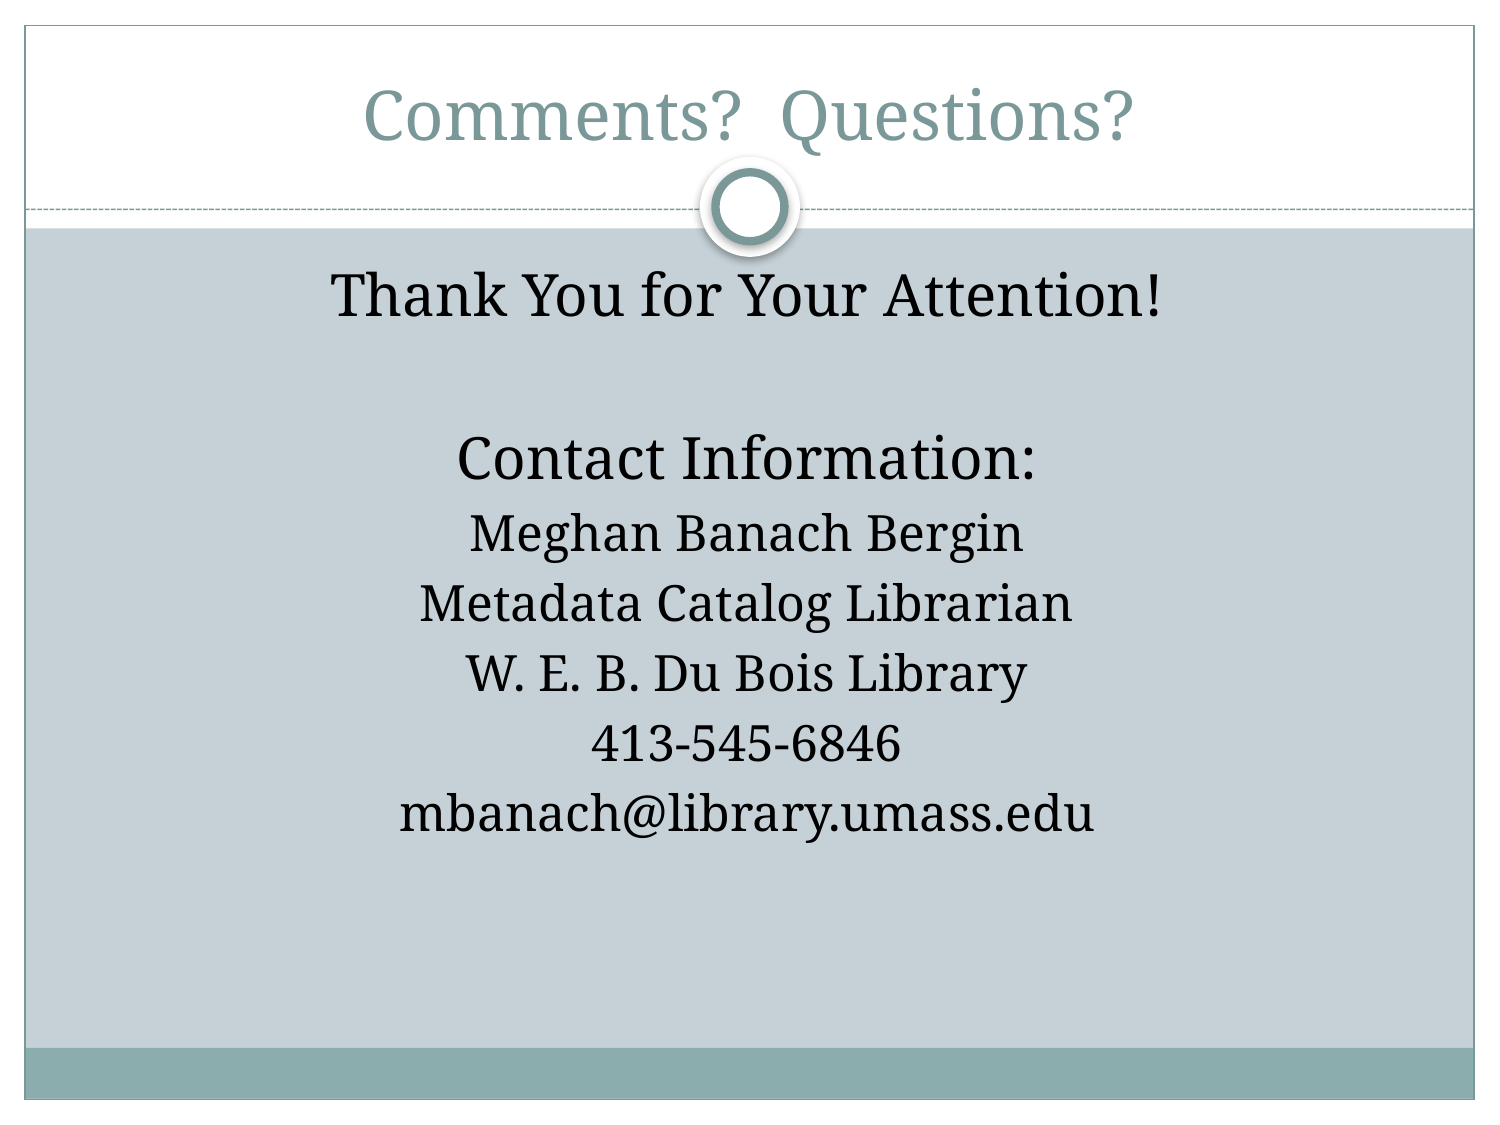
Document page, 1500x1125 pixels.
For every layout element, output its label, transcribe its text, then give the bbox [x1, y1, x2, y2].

title Comments? Questions? [49, 37, 1450, 162]
list Thank You for Your Attention! Contact Information: Meghan Banach Bergin Metadata Catalog Librarian W. E. B. Du Bois Library 413-545-6846 mbanach@library.umass.edu [49, 250, 1445, 1001]
